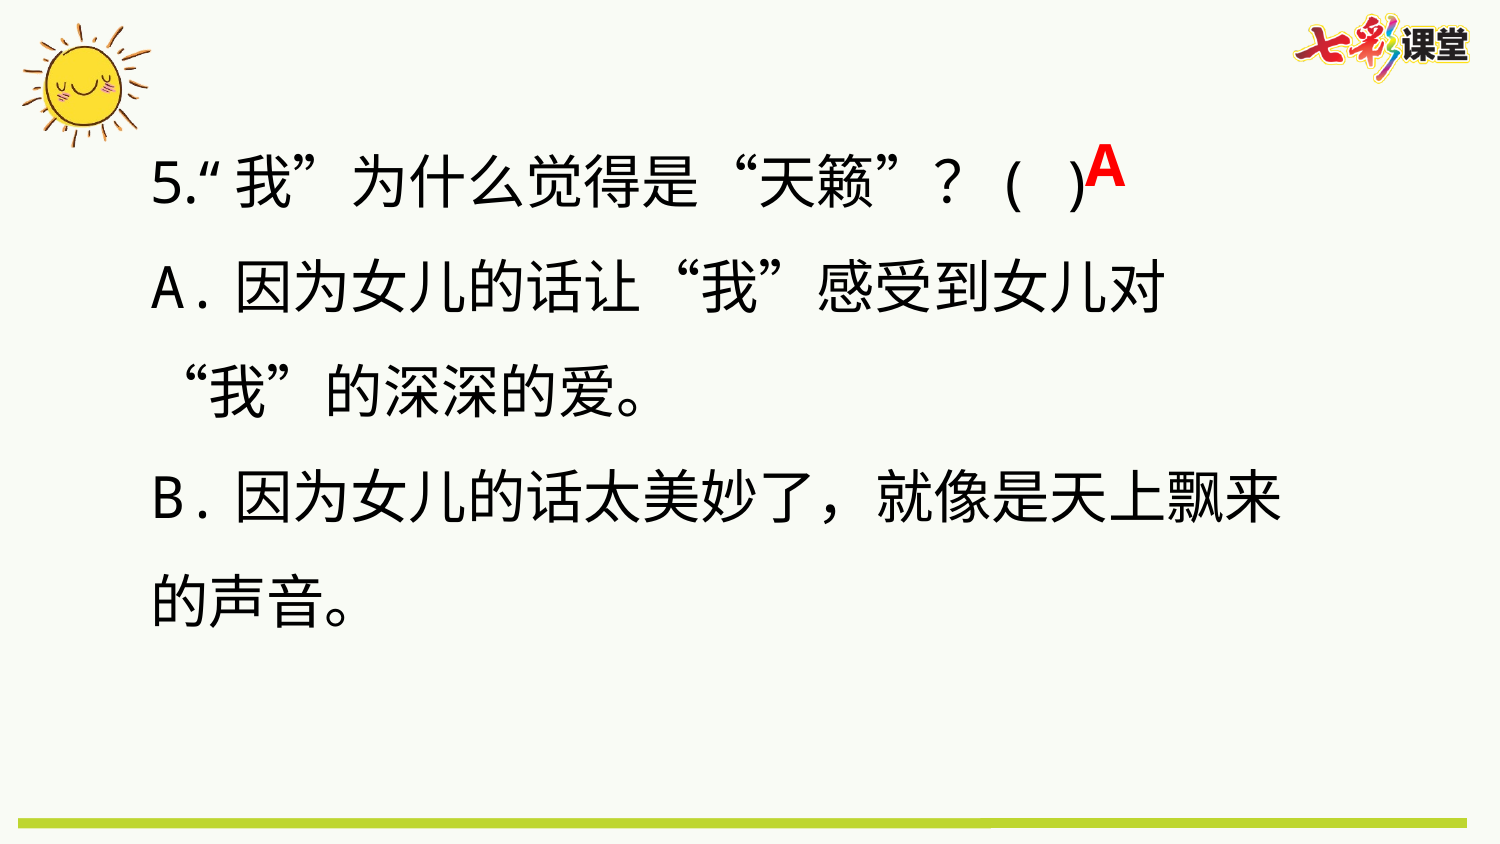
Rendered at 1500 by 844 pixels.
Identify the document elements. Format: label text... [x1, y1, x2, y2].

picture [1291, 9, 1472, 87]
picture [0, 0, 173, 172]
text_box A [1070, 121, 1144, 206]
picture [18, 771, 1467, 844]
text_box 5.“我”为什么觉得是“天籁”？( ) A.因为女儿的话让“我”感受到女儿对“我”的深深的爱。 B.因为女儿的话太美妙了，就像是天上飘来的声音。 [135, 102, 1355, 643]
